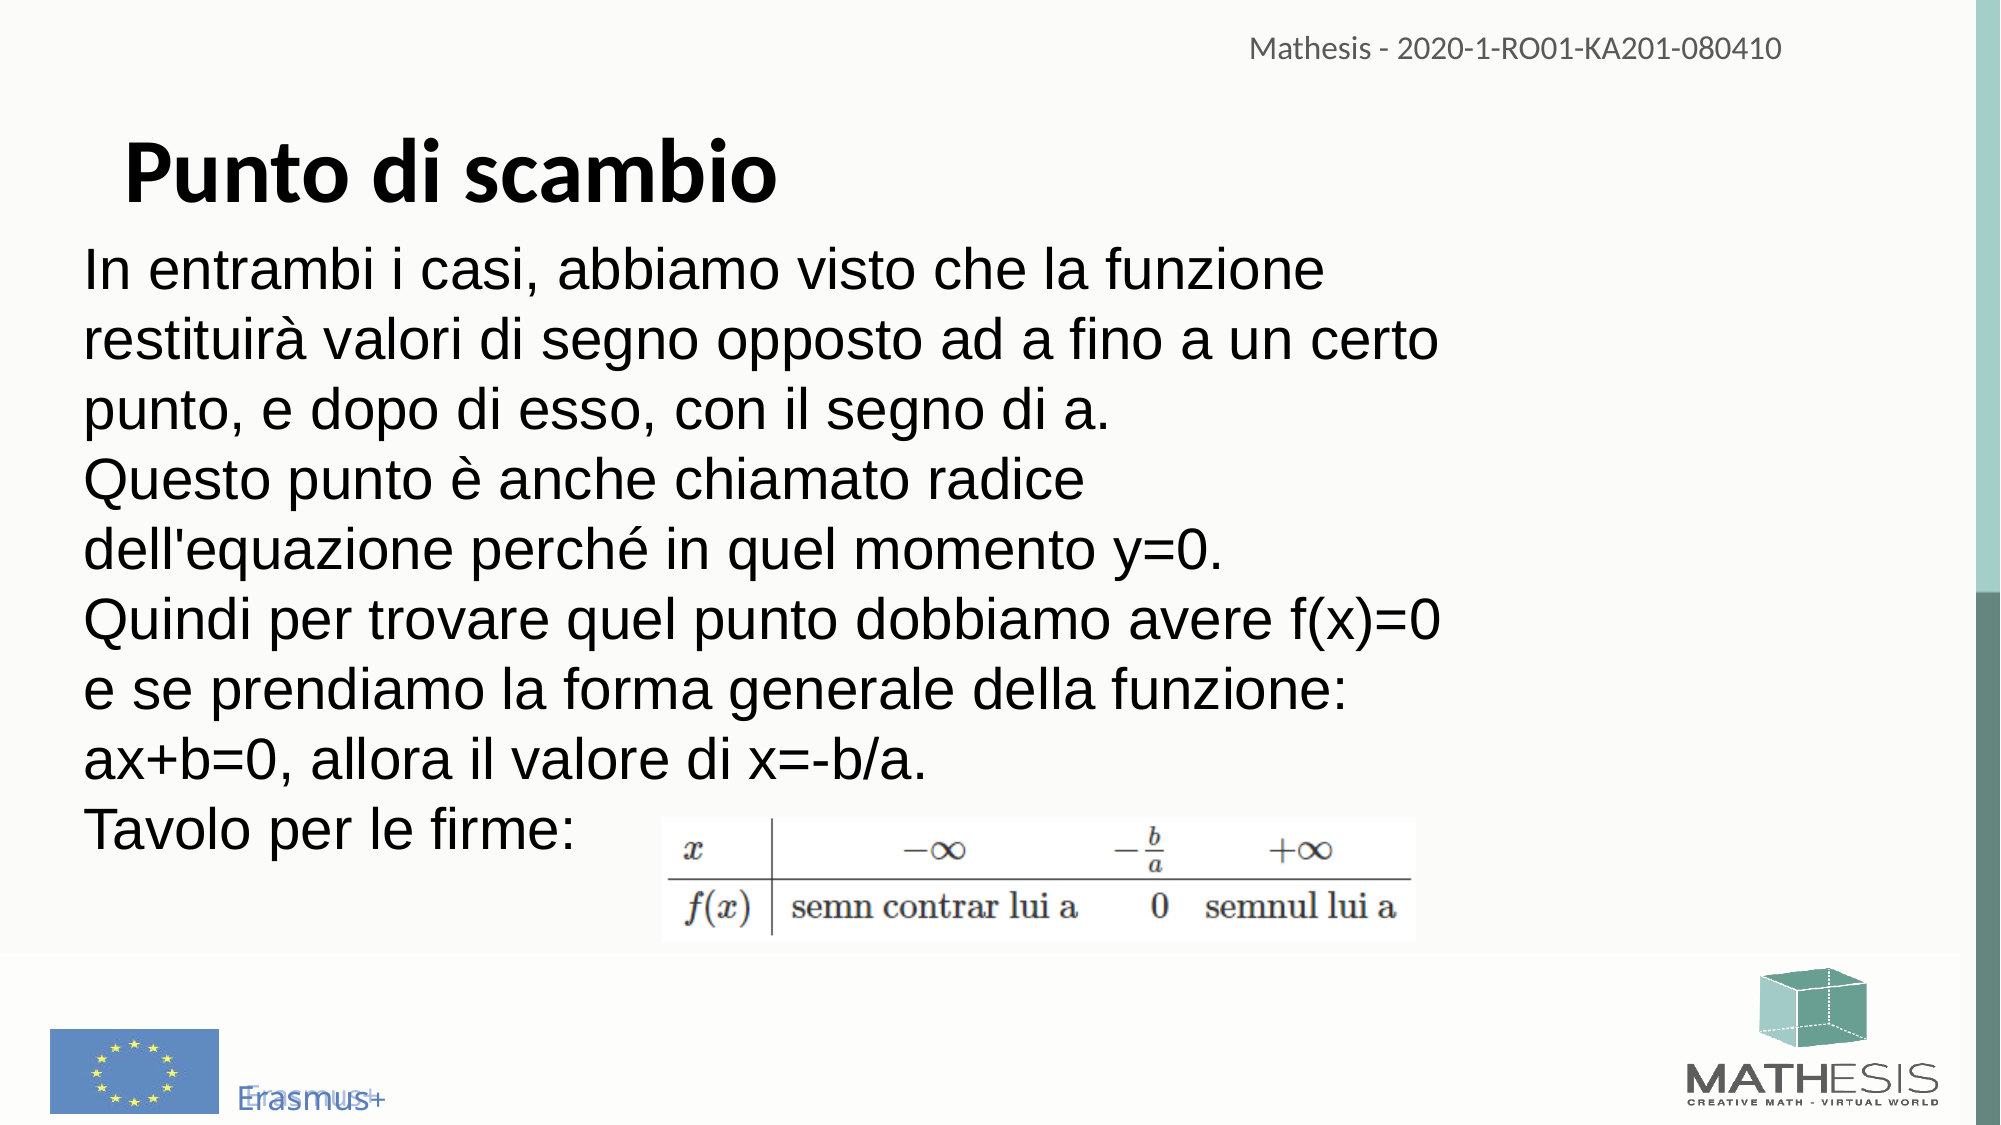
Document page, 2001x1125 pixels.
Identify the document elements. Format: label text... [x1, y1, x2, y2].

picture [662, 817, 1416, 942]
text_box Δ>0 [1976, 0, 2000, 1125]
title Punto di scambio [109, 103, 1810, 345]
subtitle In entrambi i casi, abbiamo visto che la funzione restituirà valori di segno opposto ad a fino a un certo punto, e dopo di esso, con il segno di a. Questo punto è anche chiamato radice dell'equazione perché in quel momento y=0. Quindi per trovare quel punto dobbiamo avere f(x)=0 e se prendiamo la forma generale della funzione: ax+b=0, allora il valore di x=-b/a. Tavolo per le firme: [68, 223, 1469, 512]
text_box Δ>0 [50, 1029, 219, 1114]
text_box Δ>0 [1664, 928, 1961, 1125]
